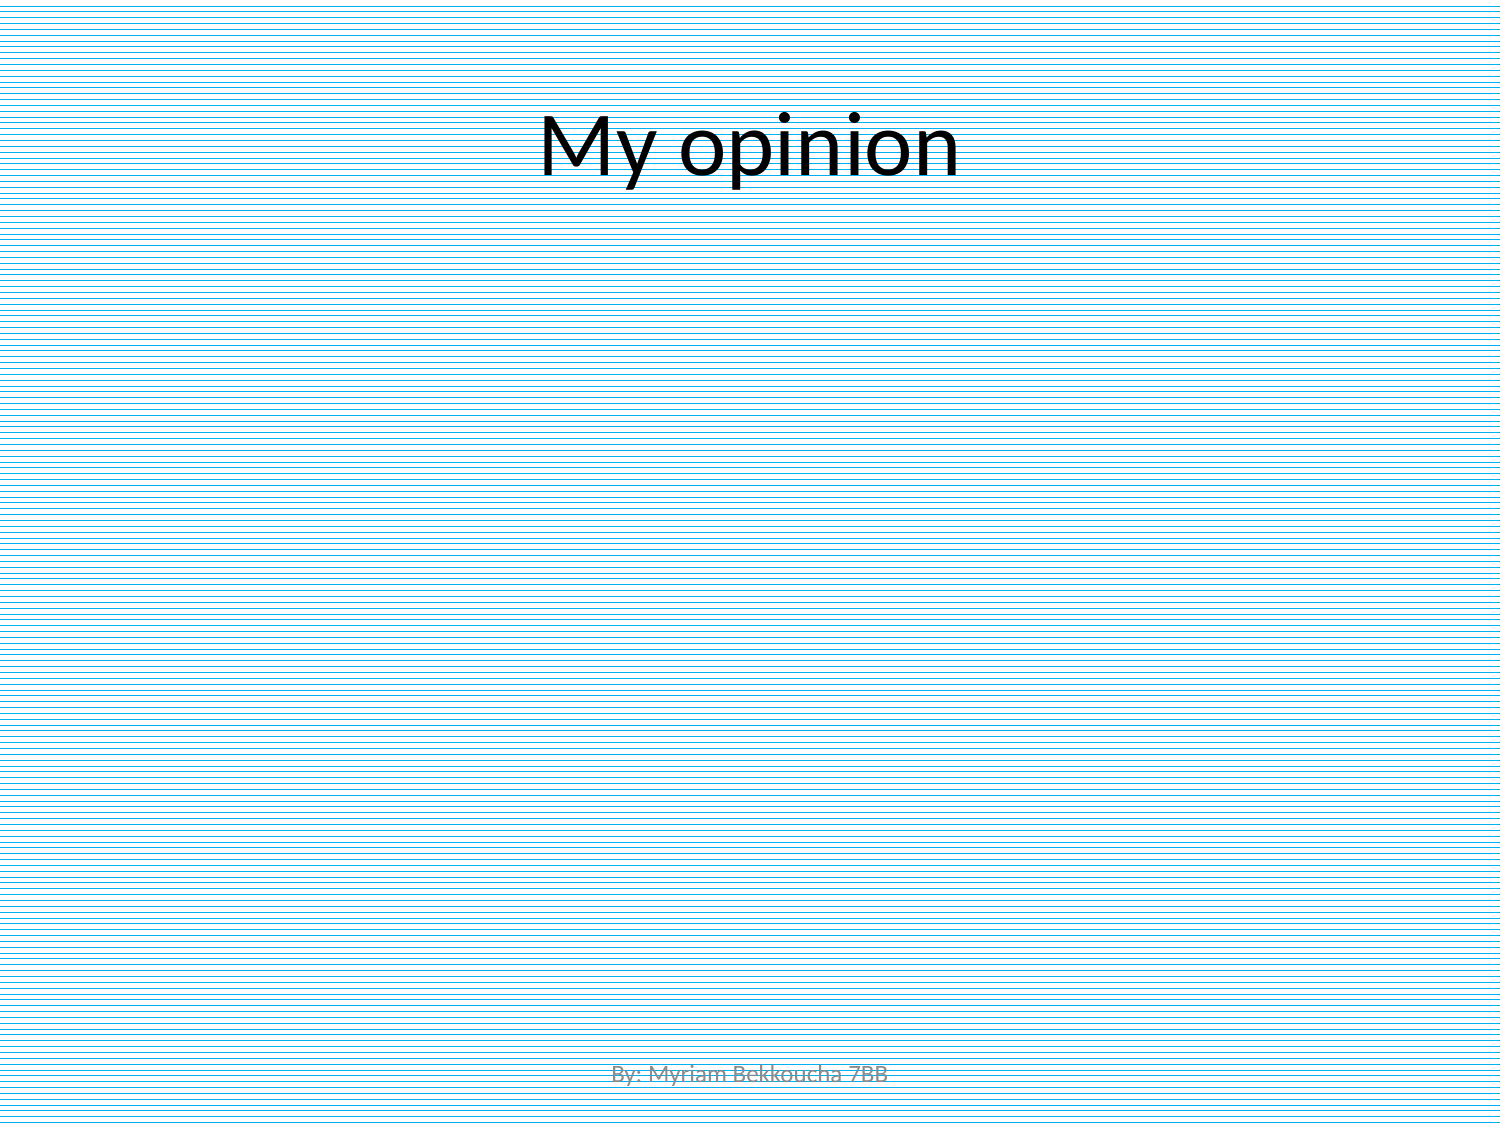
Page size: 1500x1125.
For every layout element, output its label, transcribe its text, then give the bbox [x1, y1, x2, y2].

title My opinion [75, 45, 1425, 233]
footer By: Myriam Bekkoucha 7BB [512, 1042, 988, 1103]
